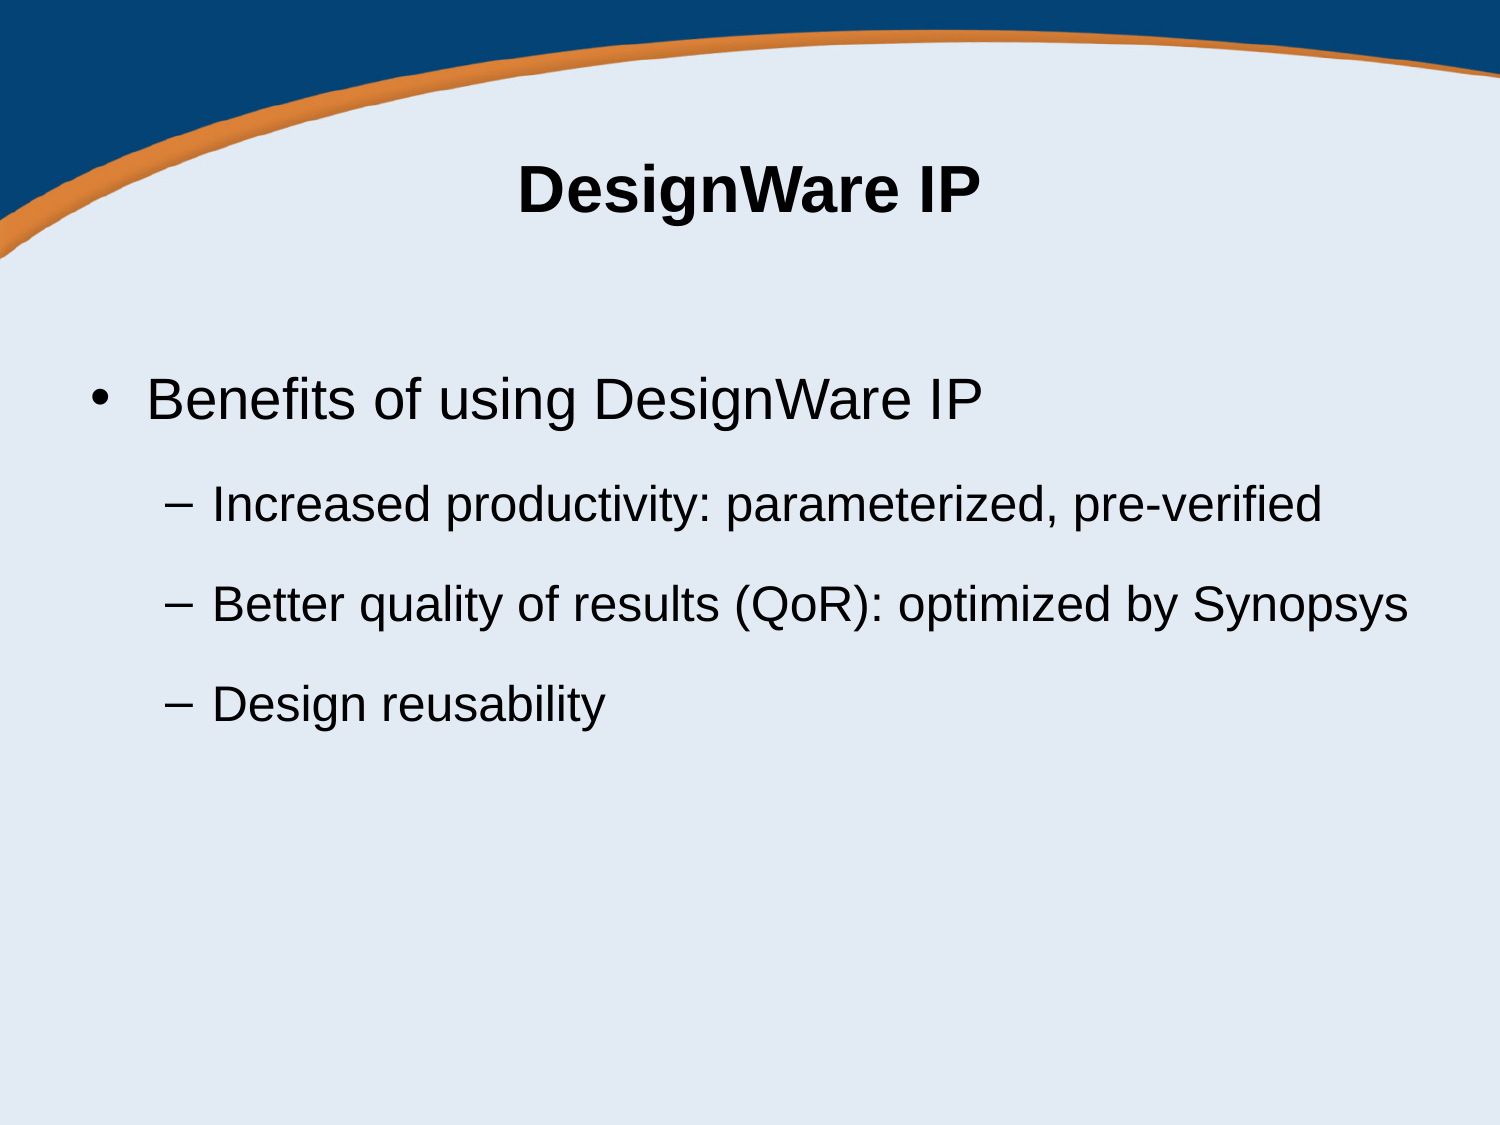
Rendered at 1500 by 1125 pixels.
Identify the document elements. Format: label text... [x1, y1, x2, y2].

picture [0, 0, 1500, 1125]
list Benefits of using DesignWare IP Increased productivity: parameterized, pre-verified Better quality of results (QoR): optimized by Synopsys Design reusability [75, 318, 1425, 977]
title DesignWare IP [75, 92, 1425, 280]
